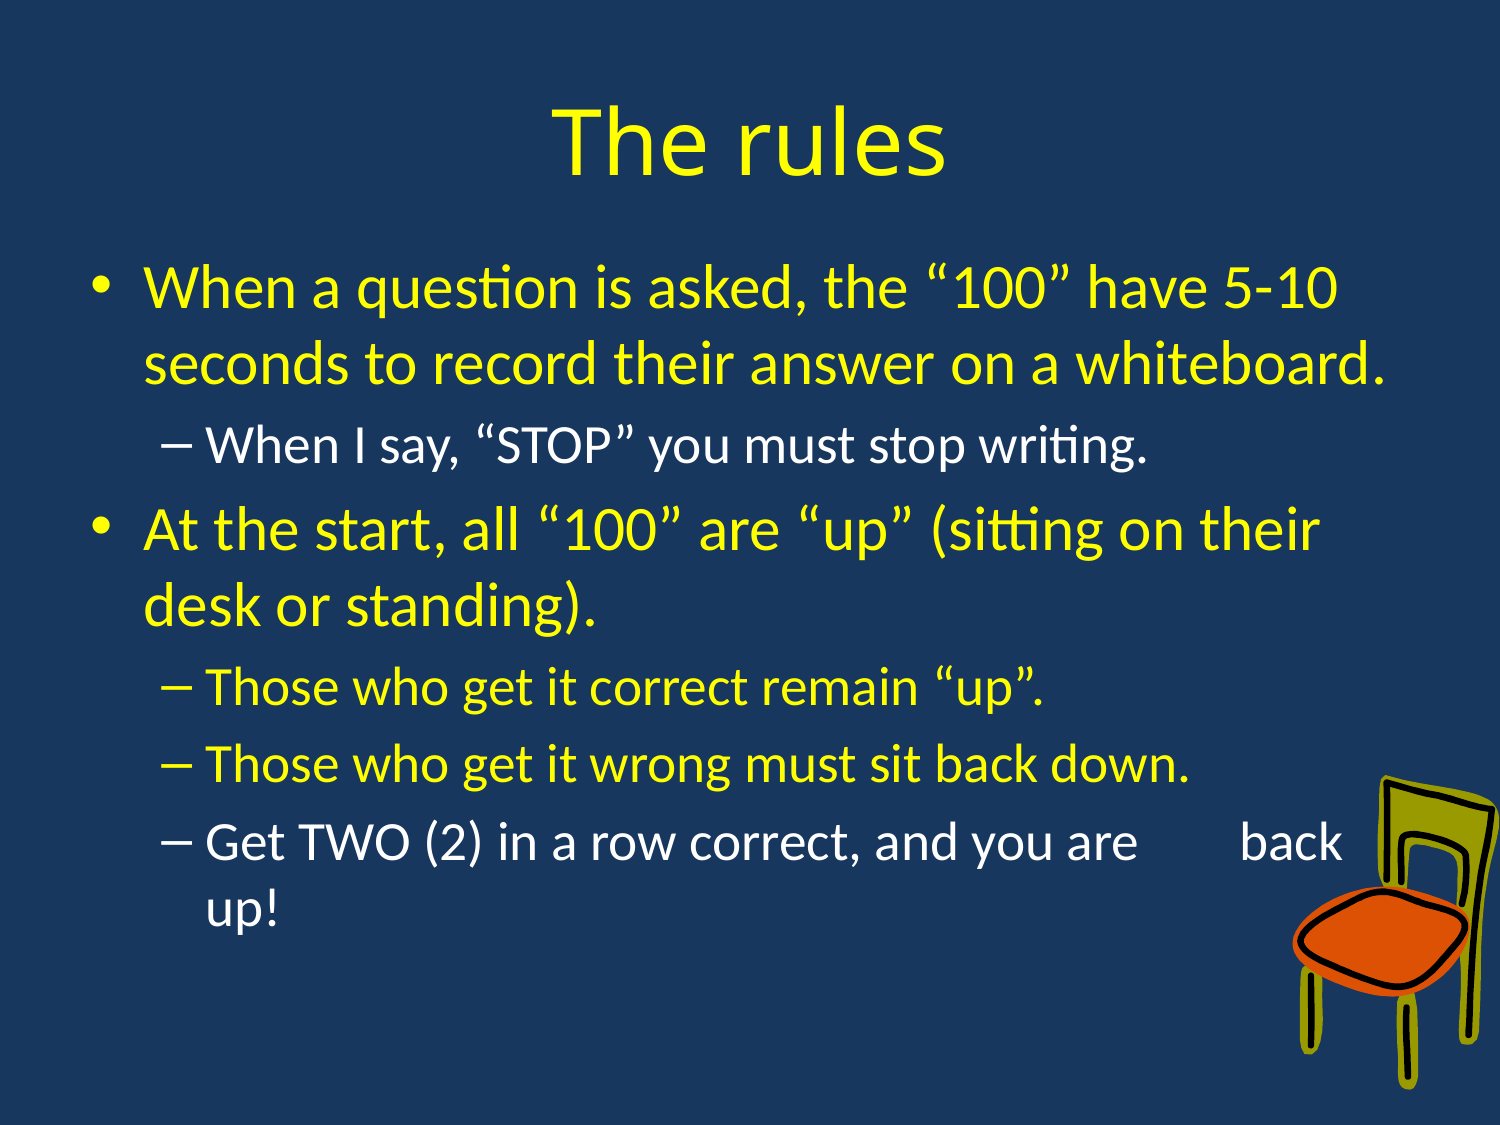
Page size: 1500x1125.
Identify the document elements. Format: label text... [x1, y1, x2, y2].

picture [1274, 774, 1500, 1094]
title The rules [75, 45, 1425, 233]
list When a question is asked, the “100” have 5-10 seconds to record their answer on a whiteboard. When I say, “STOP” you must stop writing. At the start, all “100” are “up” (sitting on their desk or standing). Those who get it correct remain “up”. Those who get it wrong must sit back down. Get TWO (2) in a row correct, and you are back up! [75, 237, 1425, 1005]
